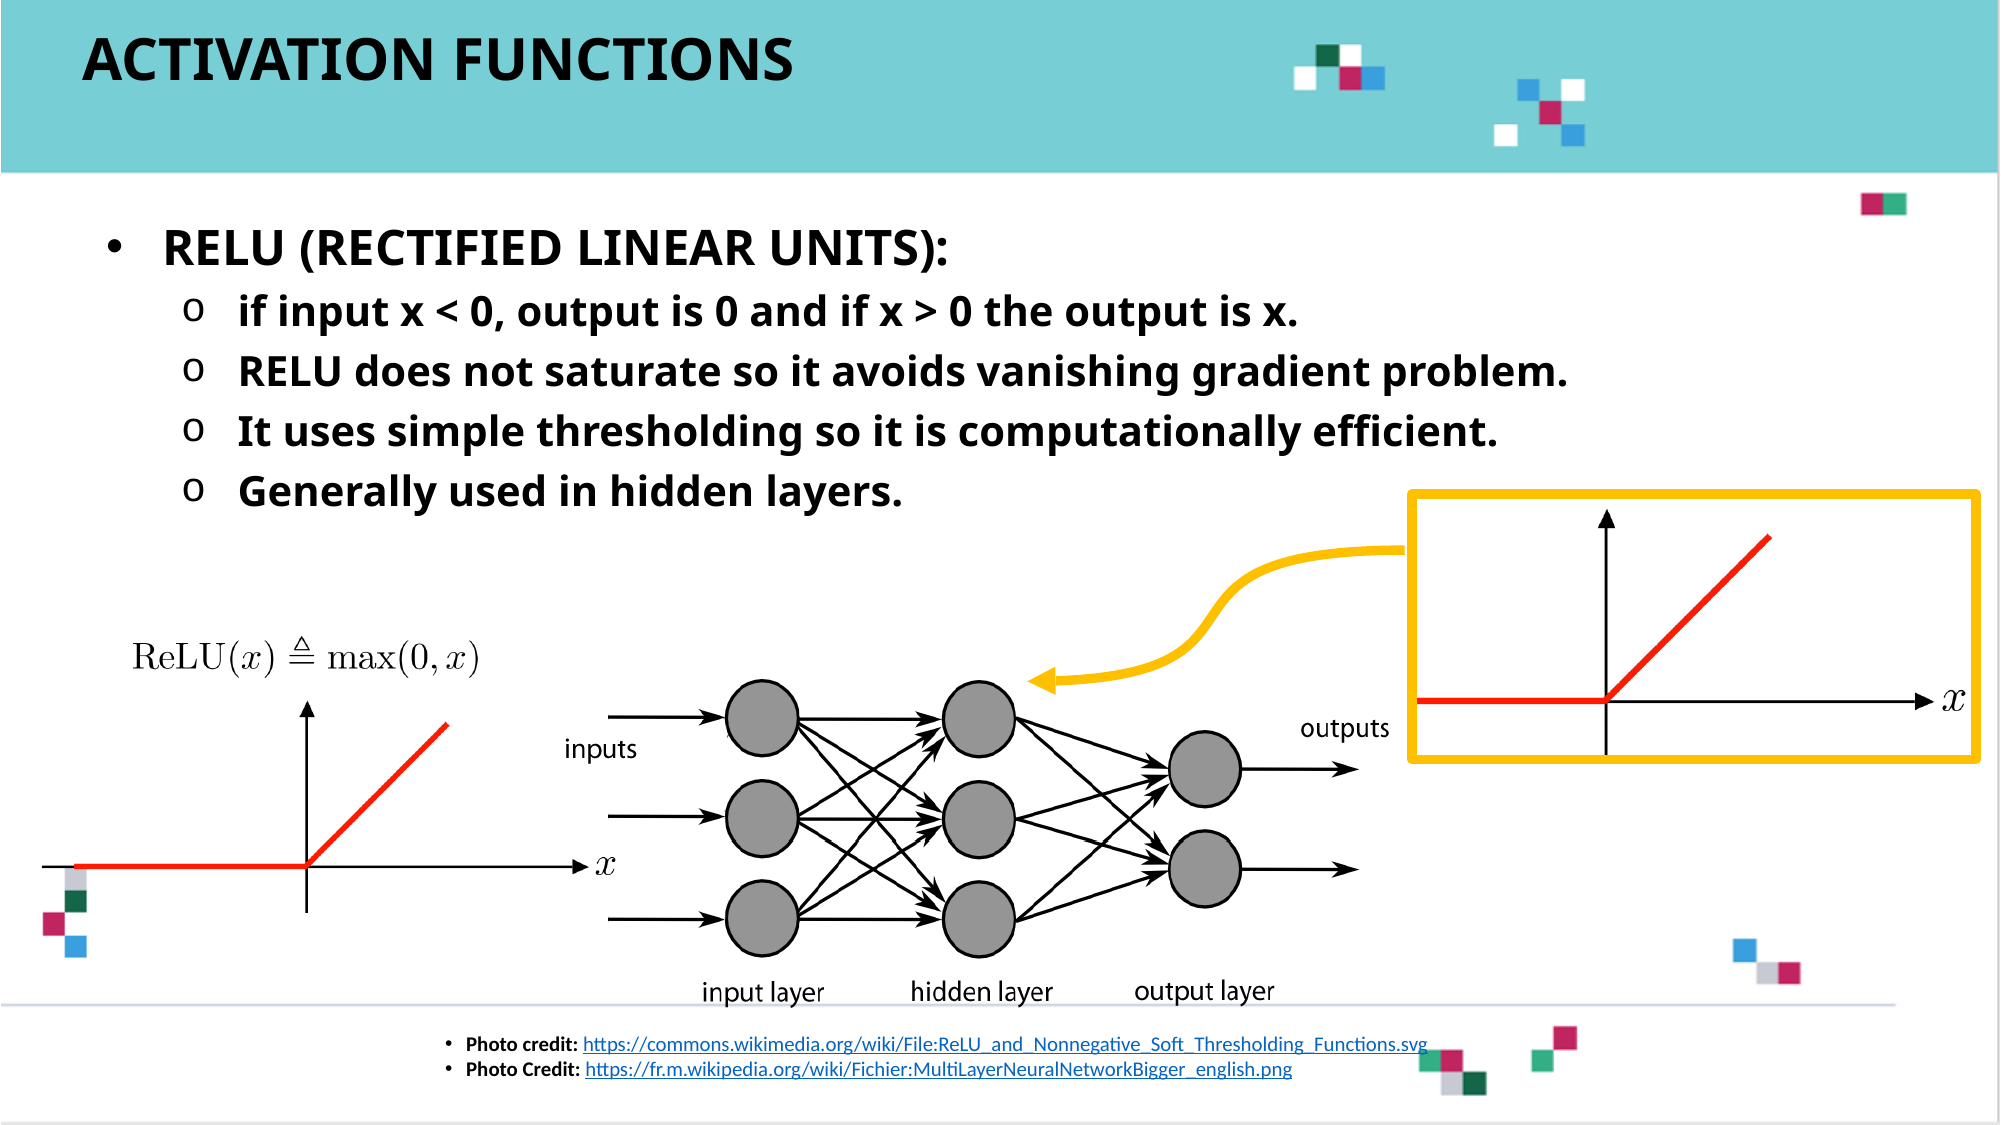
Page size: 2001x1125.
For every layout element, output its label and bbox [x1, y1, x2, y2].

text_box [1027, 550, 1405, 682]
picture [1, 0, 2000, 1125]
